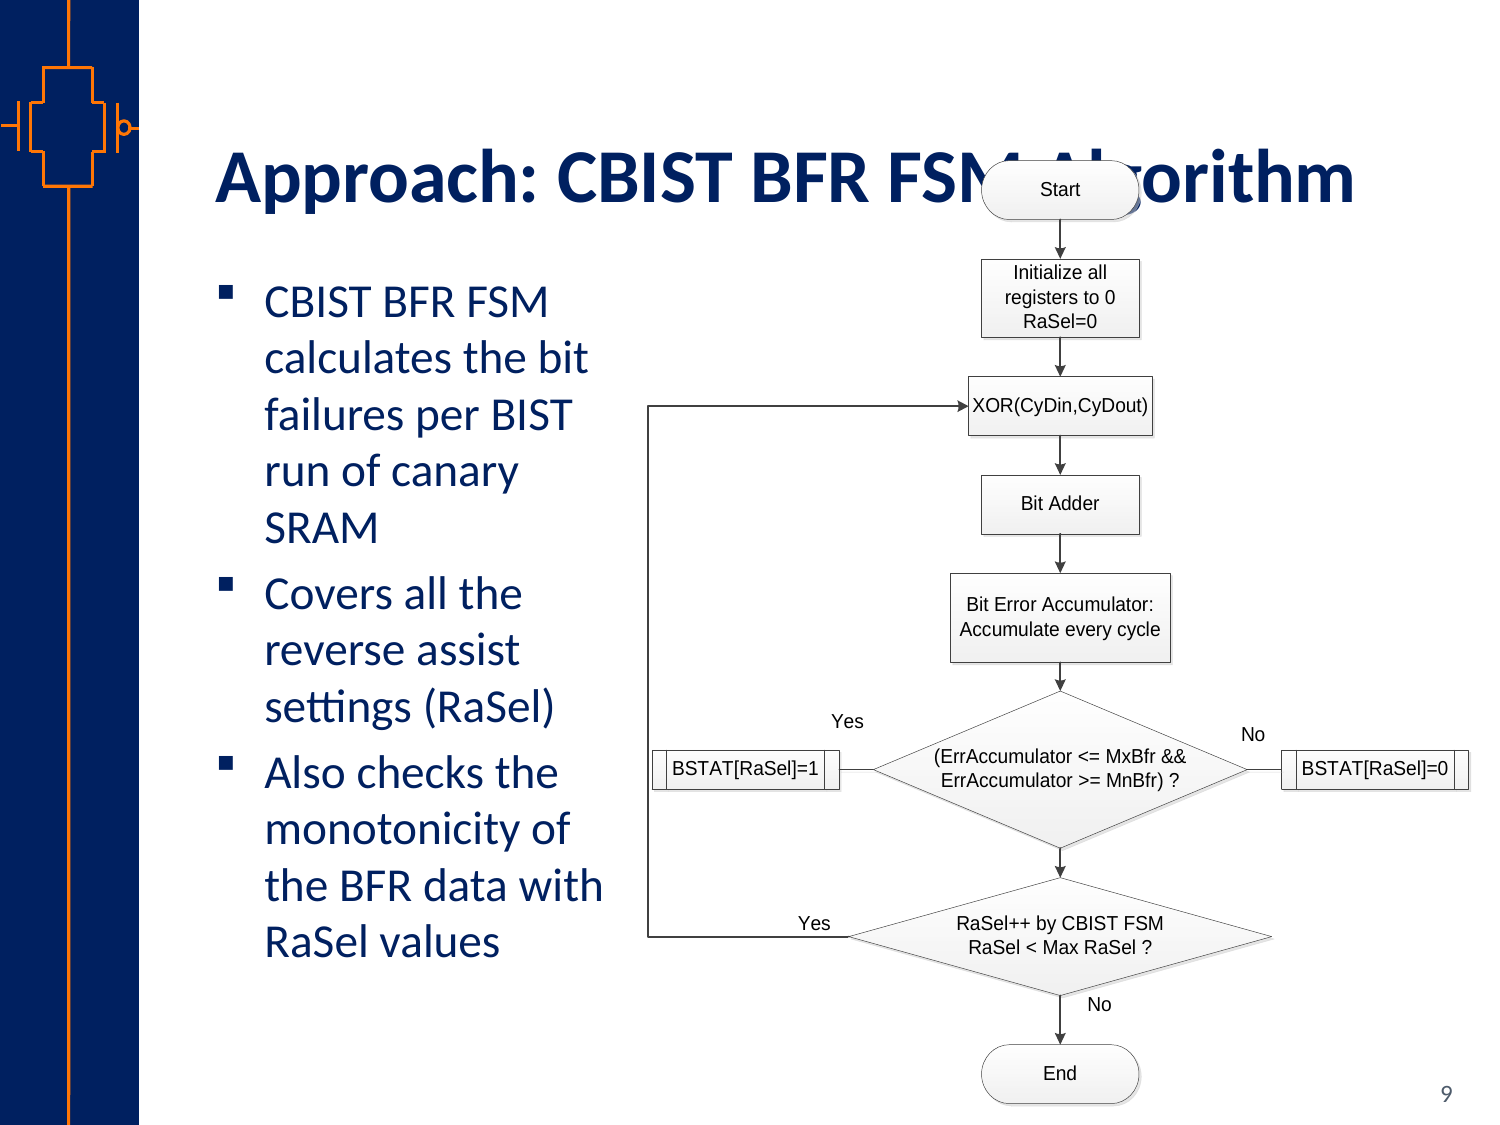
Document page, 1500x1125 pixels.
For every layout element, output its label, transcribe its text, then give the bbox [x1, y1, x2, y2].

picture [645, 158, 1474, 1109]
slide_number 9 [1425, 1062, 1488, 1123]
title Approach: CBIST BFR FSM Algorithm [200, 37, 1388, 225]
list CBIST BFR FSM calculates the bit failures per BIST run of canary SRAM Covers all the reverse assist settings (RaSel) Also checks the monotonicity of the BFR data with RaSel values [200, 262, 632, 988]
